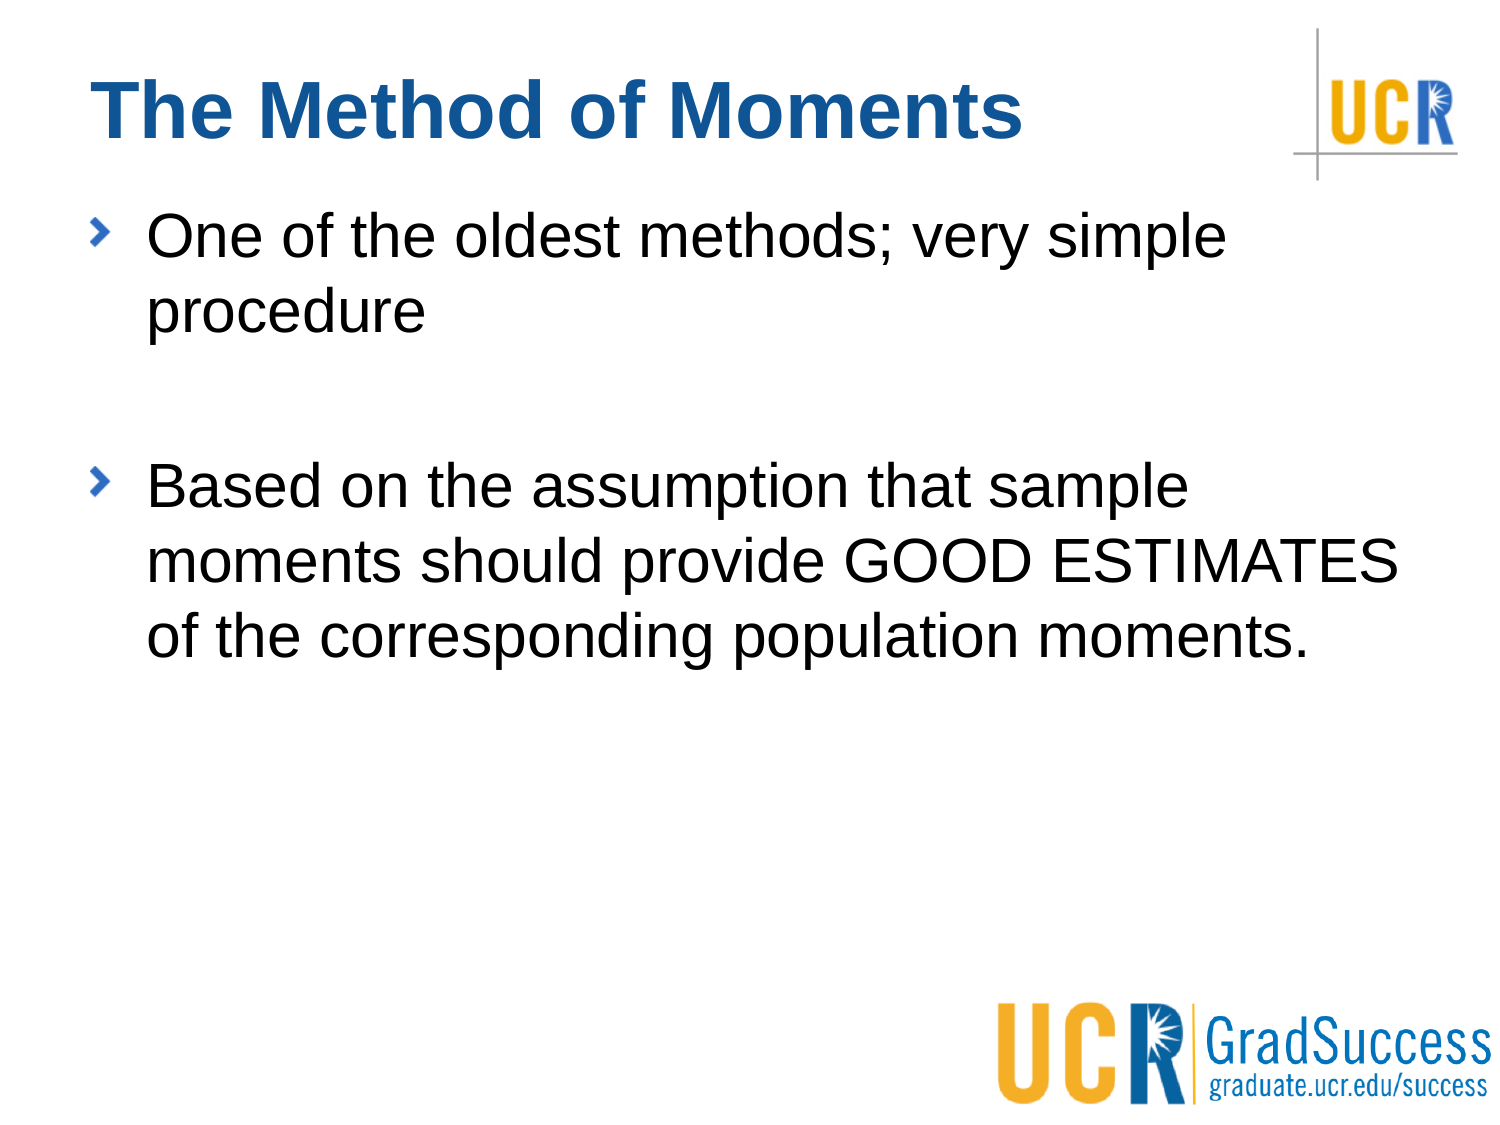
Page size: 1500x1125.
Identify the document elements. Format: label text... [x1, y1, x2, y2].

list One of the oldest methods; very simple procedure Based on the assumption that sample moments should provide GOOD ESTIMATES of the corresponding population moments. [75, 187, 1425, 1025]
picture [1282, 0, 1500, 196]
picture [90, 217, 114, 248]
picture [90, 466, 114, 498]
title The Method of Moments [75, 37, 1300, 163]
